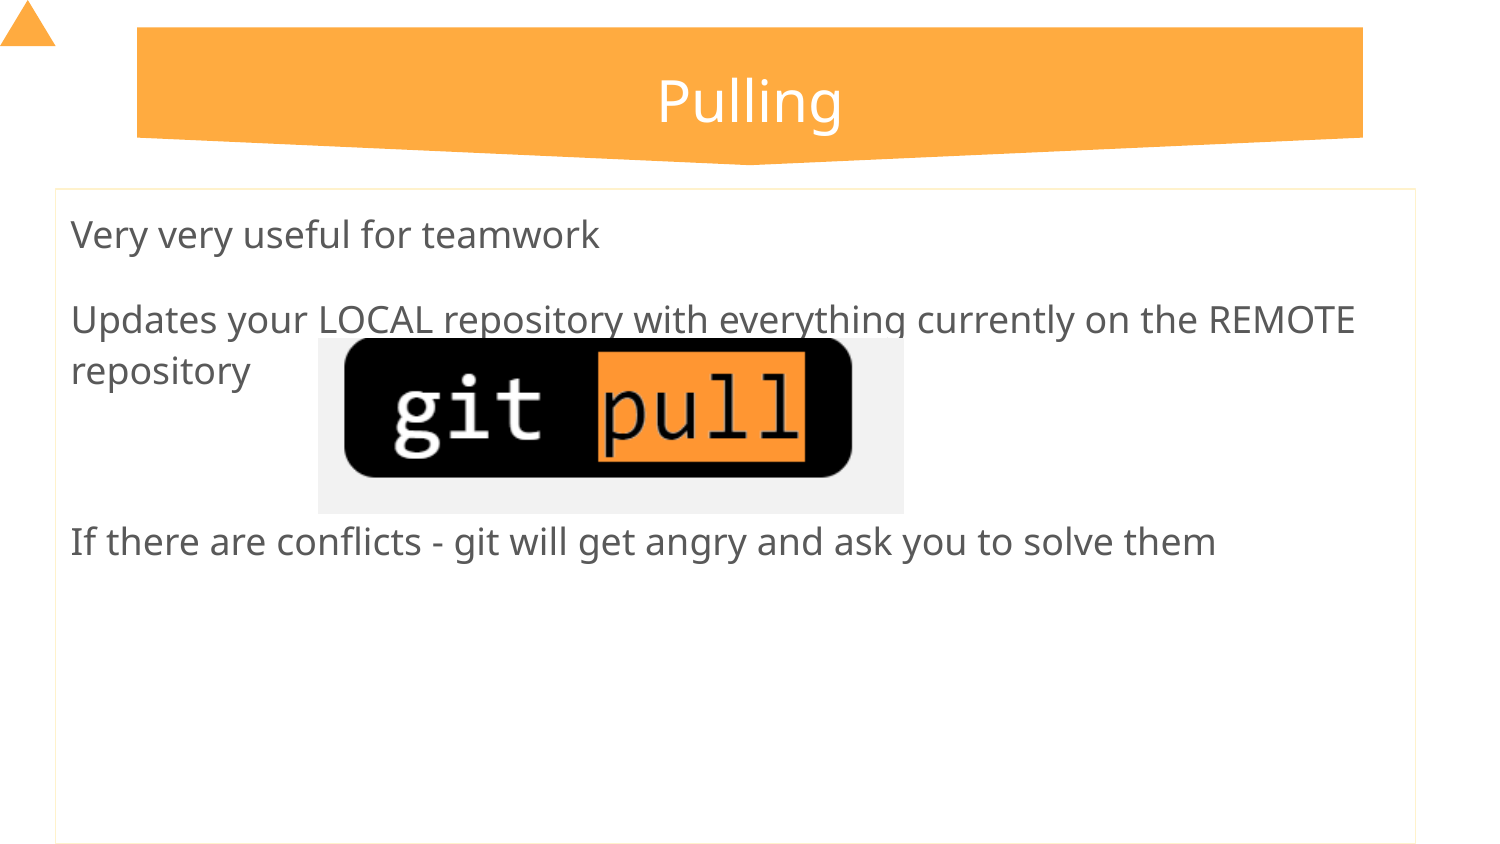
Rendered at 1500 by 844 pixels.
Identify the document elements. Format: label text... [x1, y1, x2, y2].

picture [318, 338, 904, 515]
text_box [0, 0, 56, 47]
text_box [137, 27, 1363, 49]
title Pulling [51, 49, 1449, 144]
text_box [279, 144, 1221, 166]
list Very very useful for teamwork Updates your LOCAL repository with everything currently on the REMOTE repository If there are conflicts - git will get angry and ask you to solve them [55, 189, 1416, 844]
